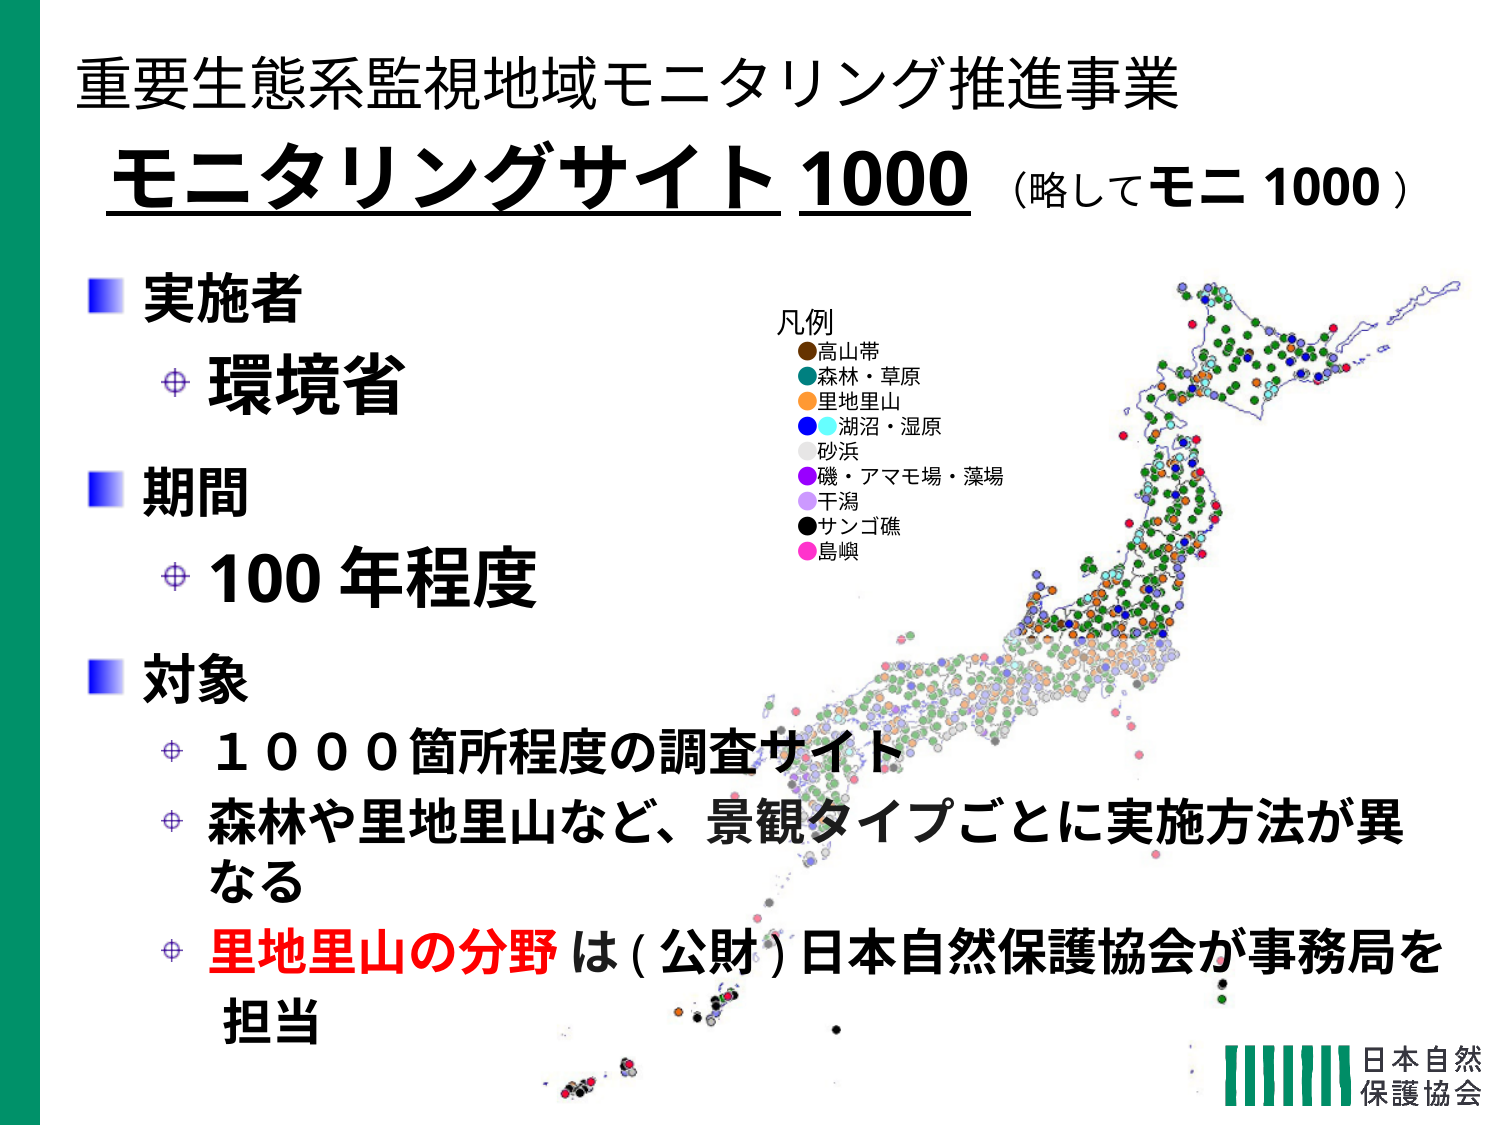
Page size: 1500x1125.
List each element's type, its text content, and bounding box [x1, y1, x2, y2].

text_box 期間 100年程度 [71, 450, 482, 638]
picture [482, 195, 1500, 1125]
text_box 実施者 環境省 [71, 257, 482, 450]
picture [86, 469, 128, 512]
picture [161, 368, 190, 397]
text_box 重要生態系監視地域モニタリング推進事業 [59, 47, 1500, 156]
picture [161, 810, 183, 832]
picture [86, 657, 128, 699]
picture [161, 740, 183, 762]
text_box モニタリングサイト1000（略してモニ1000） [91, 140, 1471, 257]
picture [86, 276, 128, 318]
text_box 対象 １０００箇所程度の調査サイト 森林や里地里山など、景観タイプごとに実施方法が異なる 里地里山の分野 は(公財)日本自然保護協会が事務局を 担当 [71, 638, 482, 970]
picture [161, 562, 190, 591]
picture [161, 939, 183, 962]
